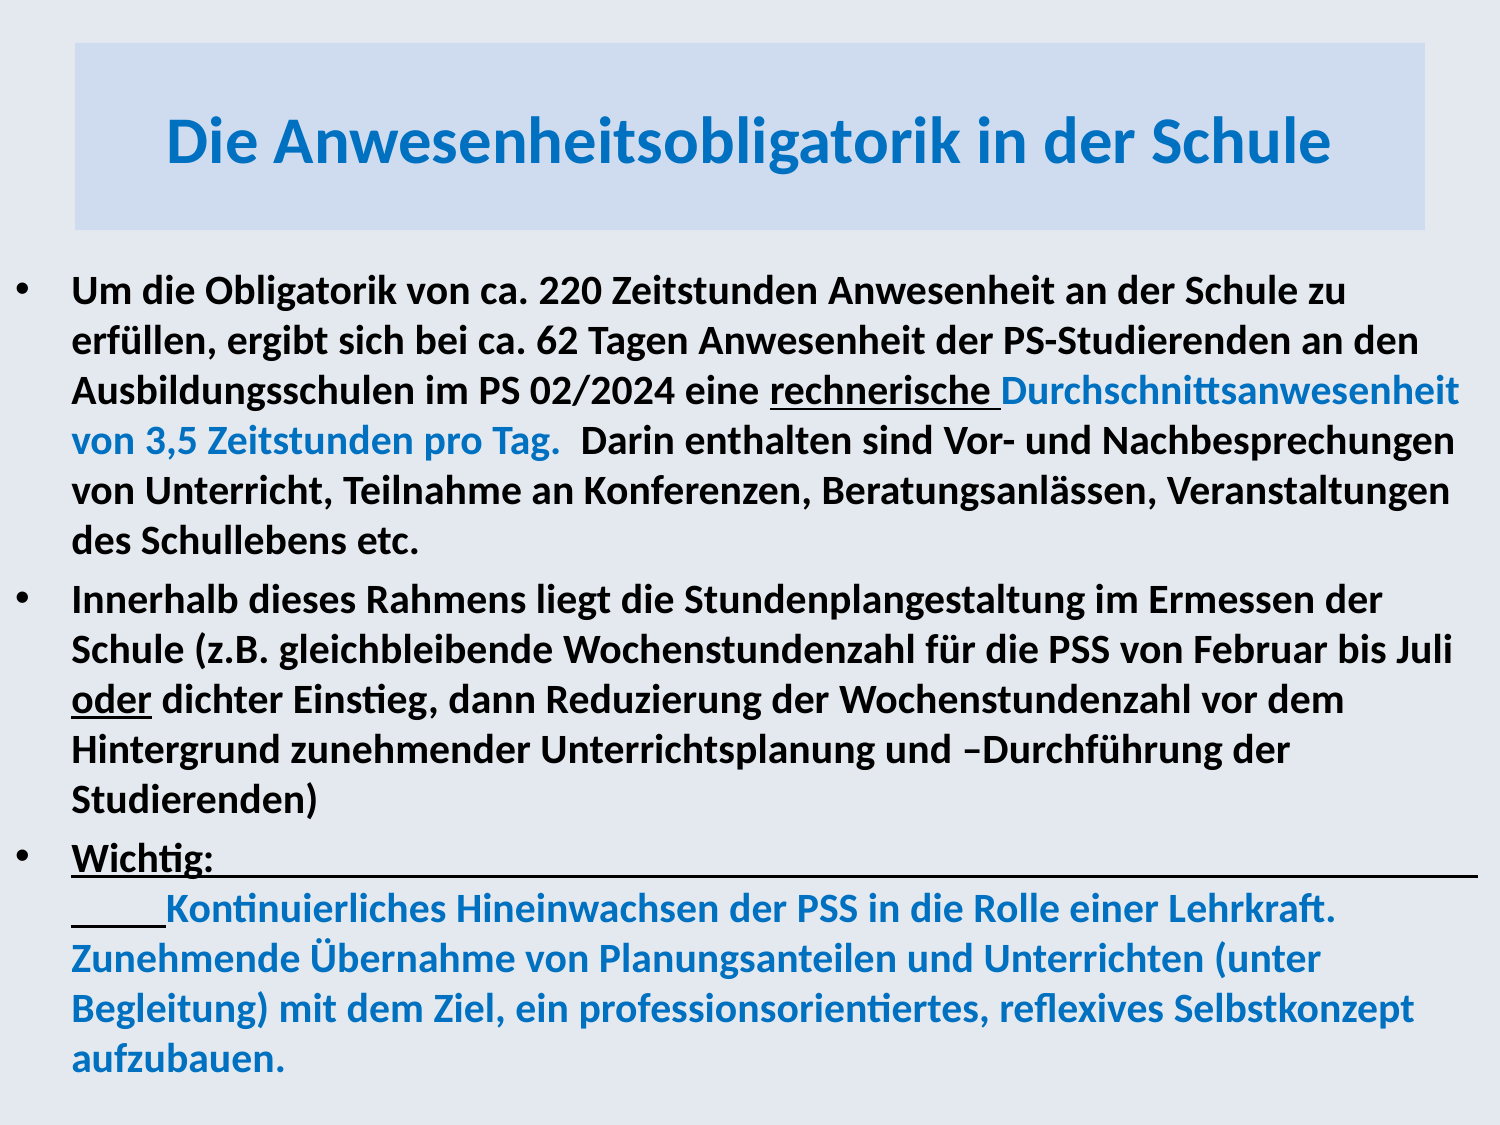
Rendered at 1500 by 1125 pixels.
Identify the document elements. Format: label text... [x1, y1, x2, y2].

list Um die Obligatorik von ca. 220 Zeitstunden Anwesenheit an der Schule zu erfüllen, ergibt sich bei ca. 62 Tagen Anwesenheit der PS-Studierenden an den Ausbildungsschulen im PS 02/2024 eine rechnerische Durchschnittsanwesenheit von 3,5 Zeitstunden pro Tag. Darin enthalten sind Vor- und Nachbesprechungen von Unterricht, Teilnahme an Konferenzen, Beratungsanlässen, Veranstaltungen des Schullebens etc. Innerhalb dieses Rahmens liegt die Stundenplangestaltung im Ermessen der Schule (z.B. gleichbleibende Wochenstundenzahl für die PSS von Februar bis Juli oder dichter Einstieg, dann Reduzierung der Wochenstundenzahl vor dem Hintergrund zunehmender Unterrichtsplanung und –Durchführung der Studierenden) Wichtig: Kontinuierliches Hineinwachsen der PSS in die Rolle einer Lehrkraft. Zunehmende Übernahme von Planungsanteilen und Unterrichten (unter Begleitung) mit dem Ziel, ein professionsorientiertes, reflexives Selbstkonzept aufzubauen. [0, 255, 1500, 1118]
title Die Anwesenheitsobligatorik in der Schule [75, 42, 1425, 231]
